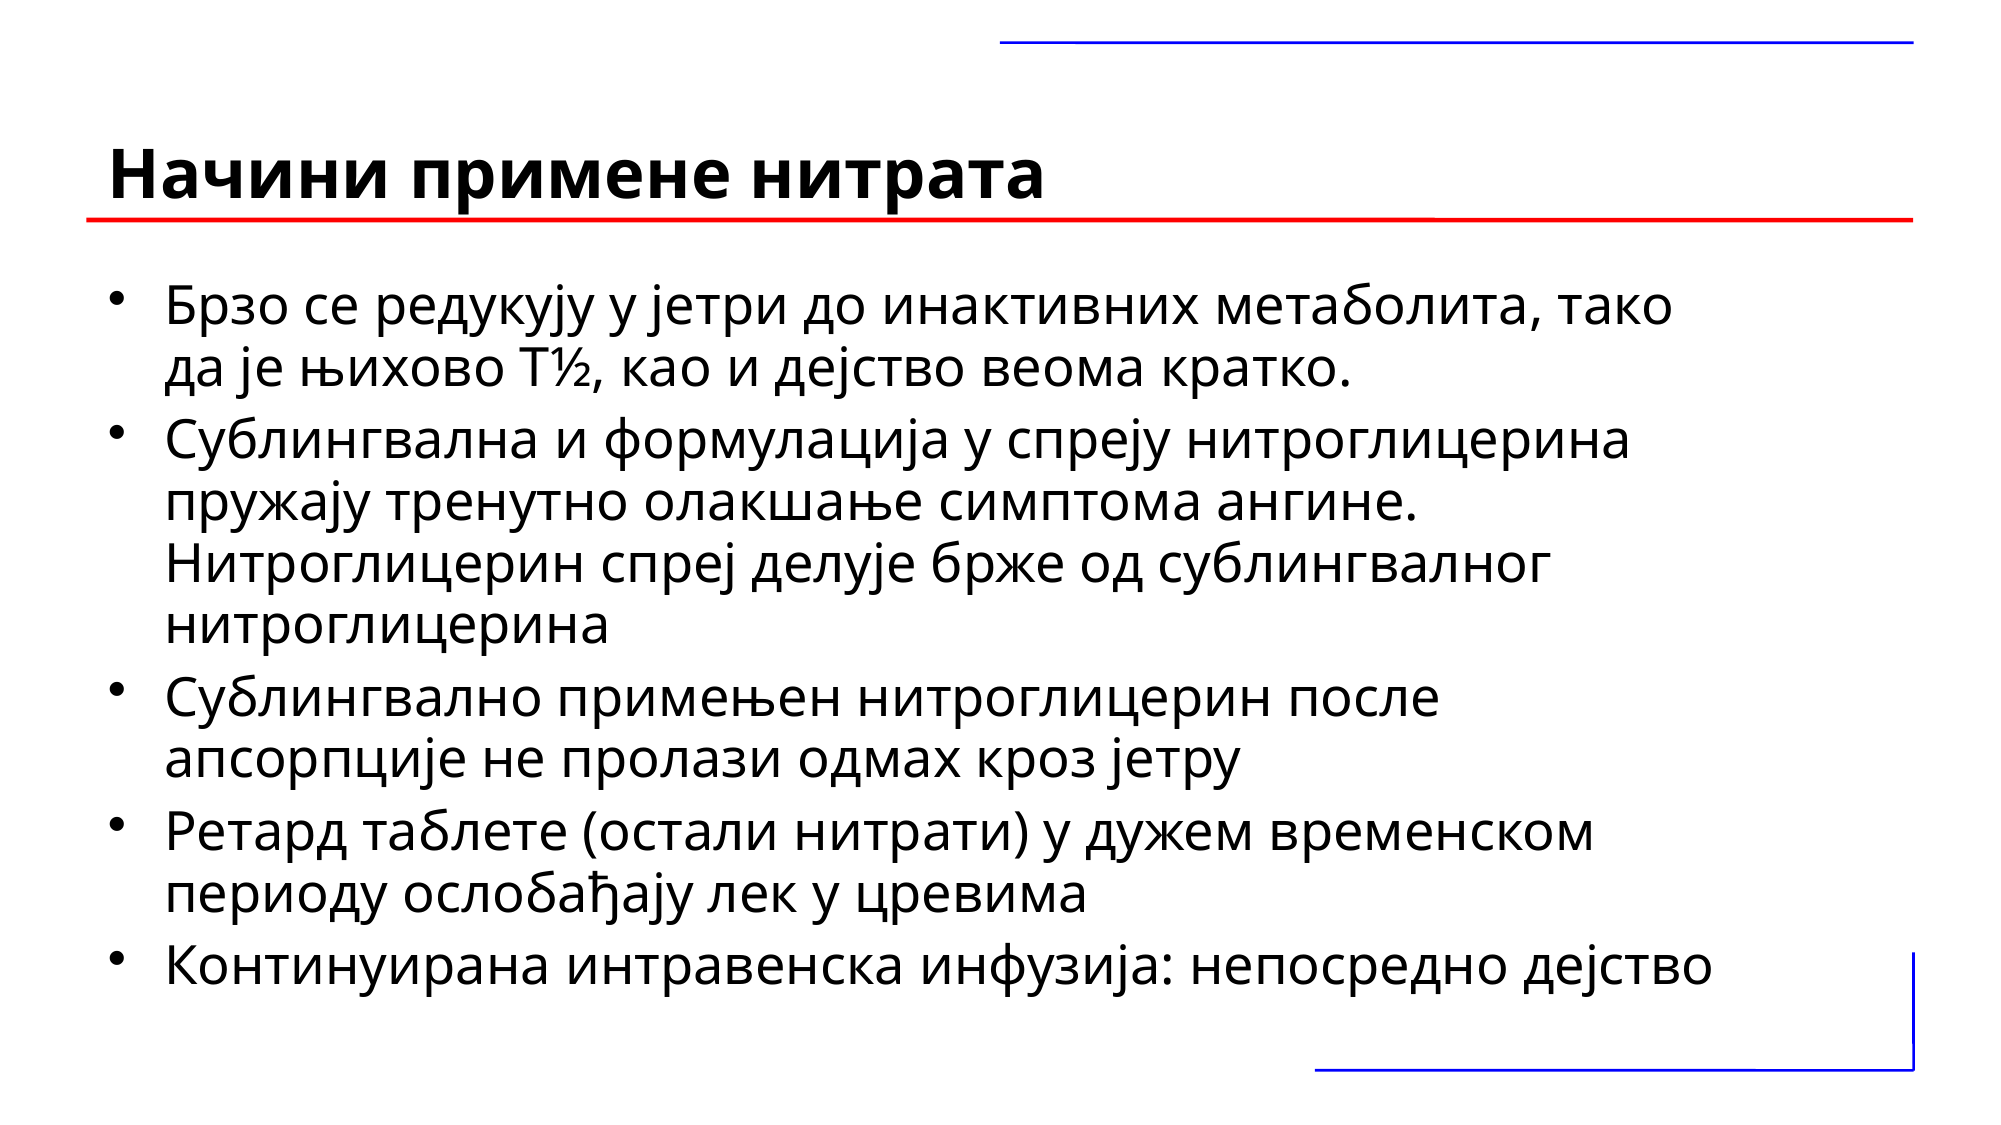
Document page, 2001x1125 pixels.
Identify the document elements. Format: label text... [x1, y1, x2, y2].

list Брзо се редукују у јетри до инактивних метаболита, тако да је њихово Т½, као и дејство веома кратко. Сублингвална и формулација у спреју нитроглицерина пружају тренутно олакшање симптома ангине. Нитроглицерин спреј делује брже од сублингвалног нитроглицерина Сублингвално примењен нитроглицерин после апсорпције не пролази одмах кроз јетру Ретард таблете (остали нитрати) у дужем временском периоду ослобађају лек у цревима Континуирана интравенска инфузија: непосредно дејство [92, 267, 1741, 1106]
title Начини примене нитрата [92, 7, 1663, 220]
